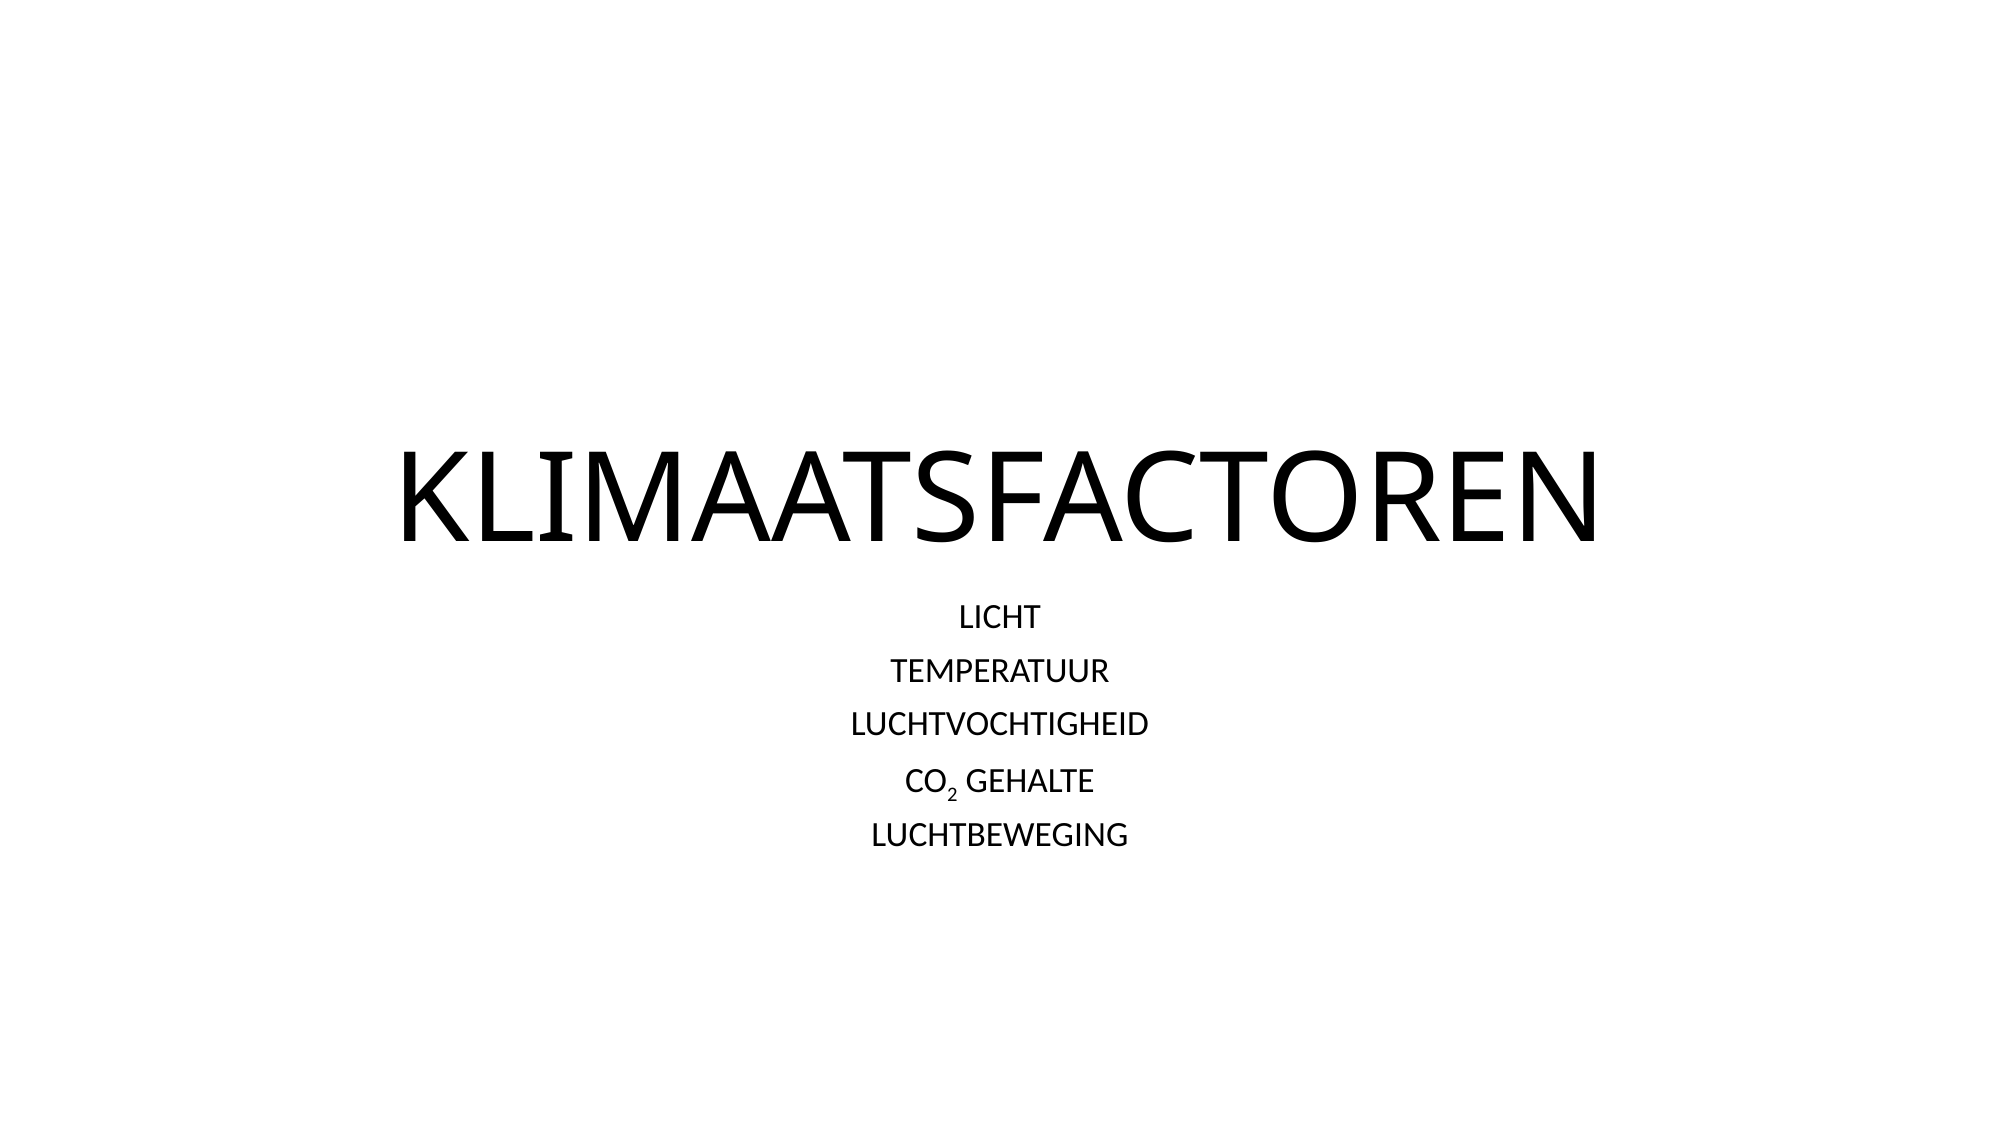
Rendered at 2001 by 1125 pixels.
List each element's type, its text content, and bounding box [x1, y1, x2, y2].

title KLIMAATSFACTOREN [249, 184, 1750, 576]
subtitle LICHT TEMPERATUUR LUCHTVOCHTIGHEID CO2 GEHALTE LUCHTBEWEGING [249, 590, 1750, 863]
